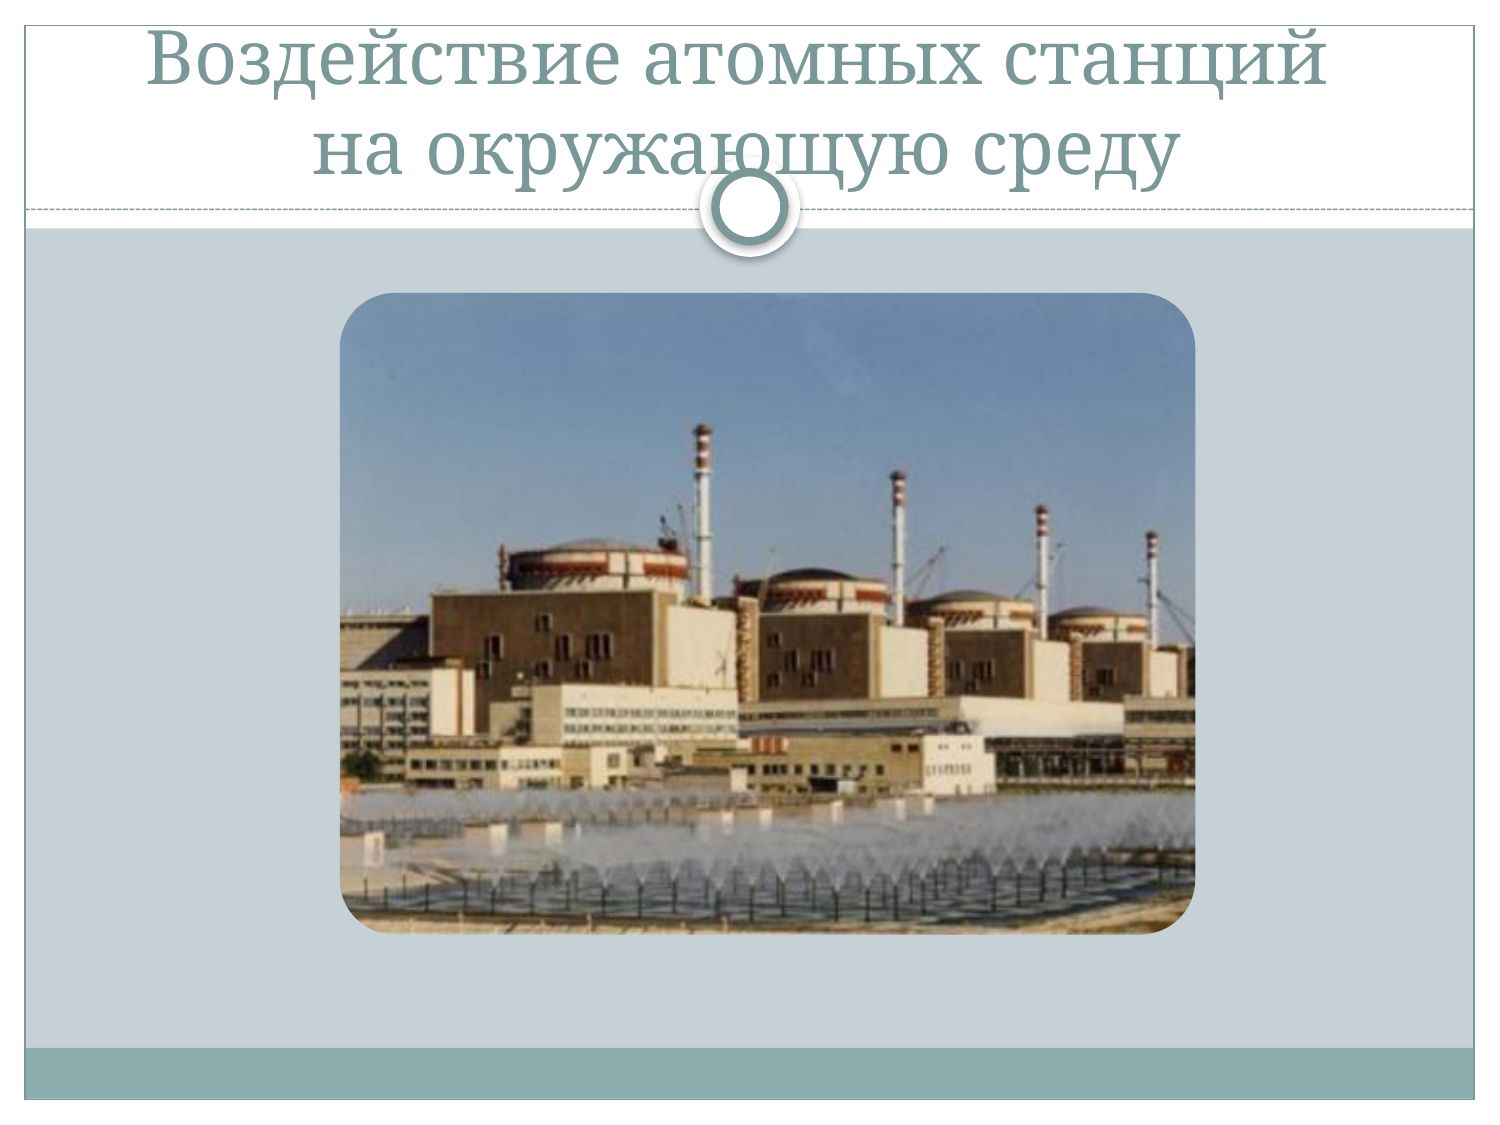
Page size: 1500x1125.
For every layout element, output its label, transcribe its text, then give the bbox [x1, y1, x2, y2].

title Воздействие атомных станций на окружающую среду [46, 23, 1447, 197]
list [339, 292, 1196, 935]
